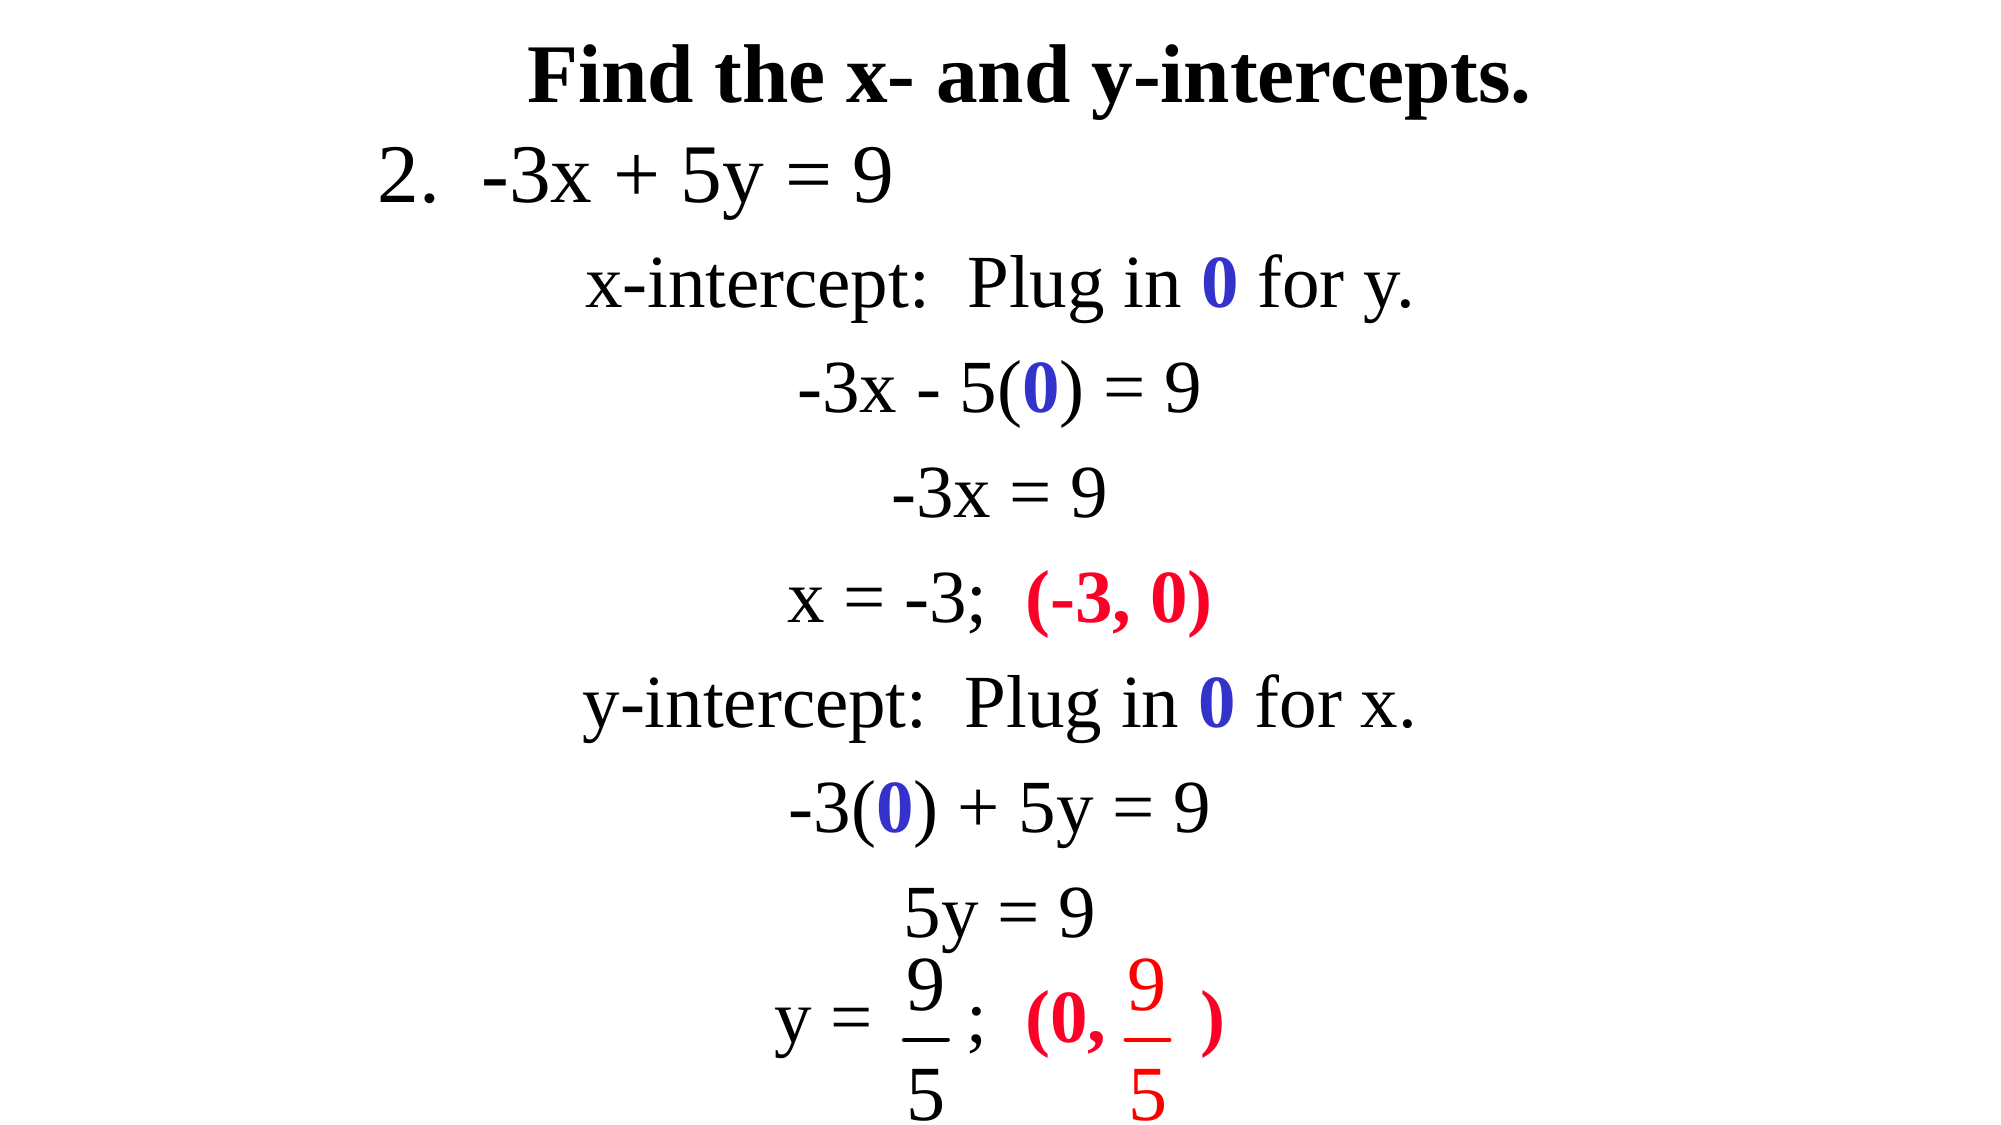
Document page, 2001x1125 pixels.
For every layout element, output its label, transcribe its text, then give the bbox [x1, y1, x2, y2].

title Find the x- and y-intercepts. 2. -3x + 5y = 9 [362, 24, 1638, 213]
text_box x-intercept: Plug in 0 for y. -3x - 5(0) = 9 -3x = 9 x = -3; (-3, 0) y-intercept: Plug in 0 for x. -3(0) + 5y = 9 5y = 9 y = ; (0, ) [362, 224, 1638, 1063]
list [1112, 935, 1185, 1125]
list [890, 935, 963, 1125]
